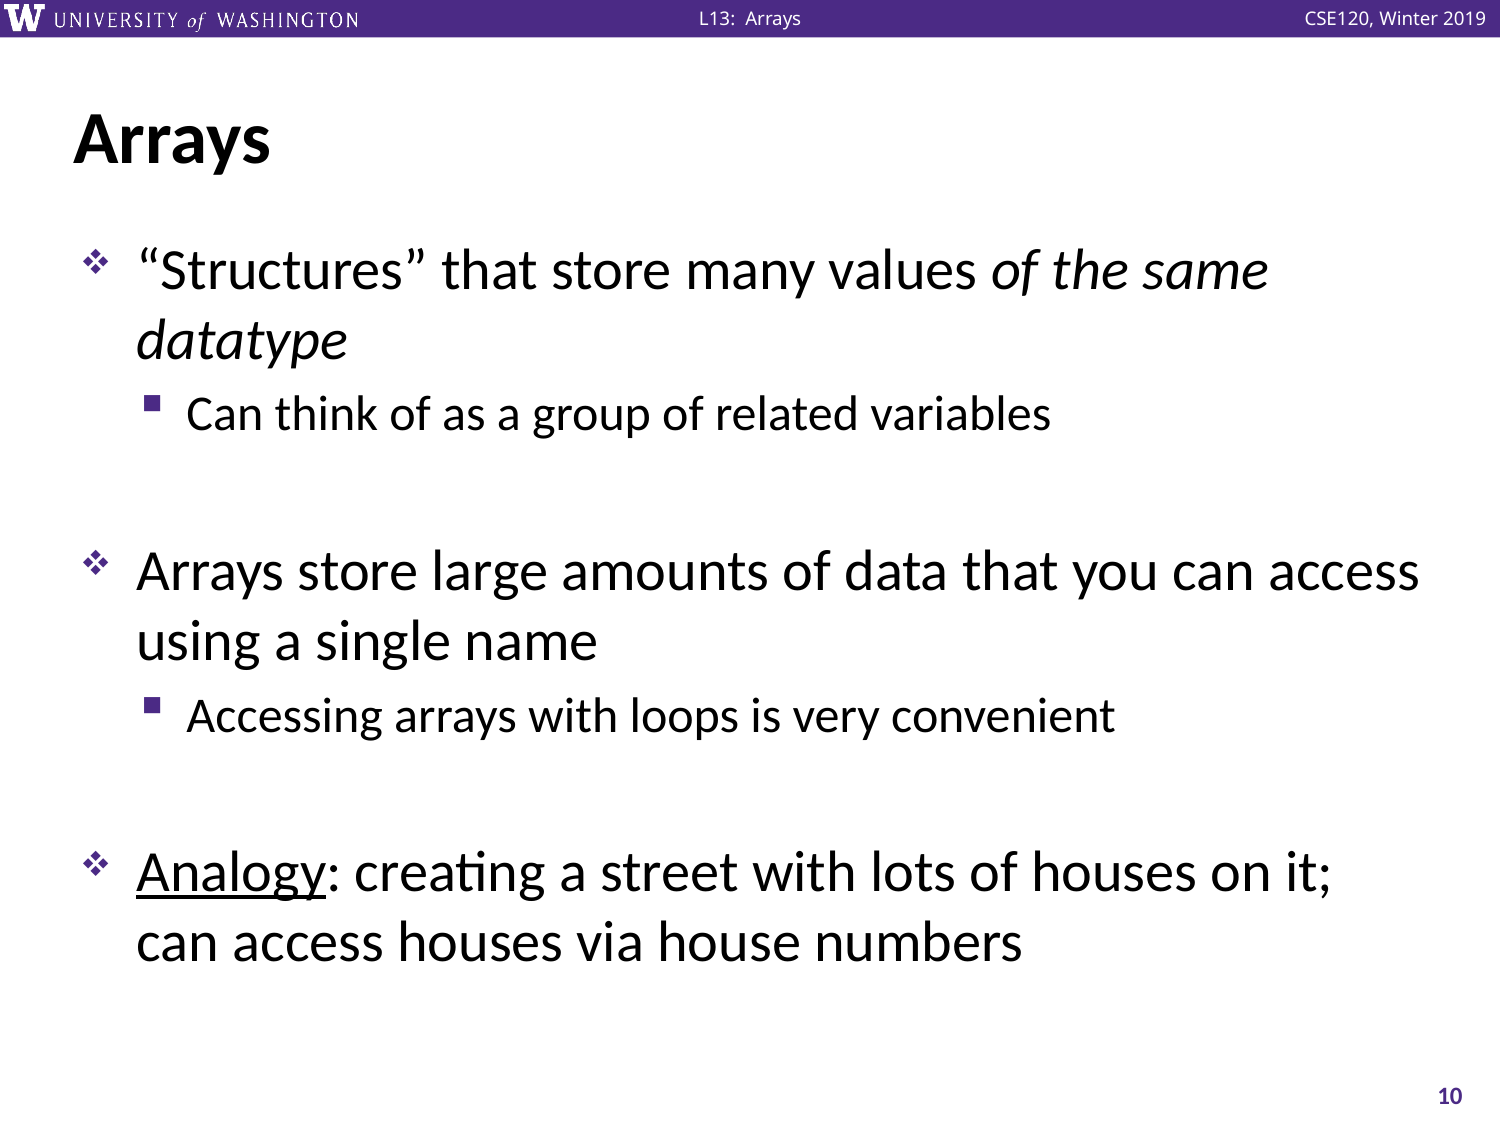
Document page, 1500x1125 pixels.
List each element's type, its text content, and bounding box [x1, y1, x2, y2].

title Arrays [58, 71, 1438, 197]
slide_number 10 [1400, 1065, 1500, 1125]
list “Structures” that store many values of the same datatype Can think of as a group of related variables Arrays store large amounts of data that you can access using a single name Accessing arrays with loops is very convenient Analogy: creating a street with lots of houses on it; can access houses via house numbers [64, 223, 1438, 1040]
picture [4, 4, 358, 32]
